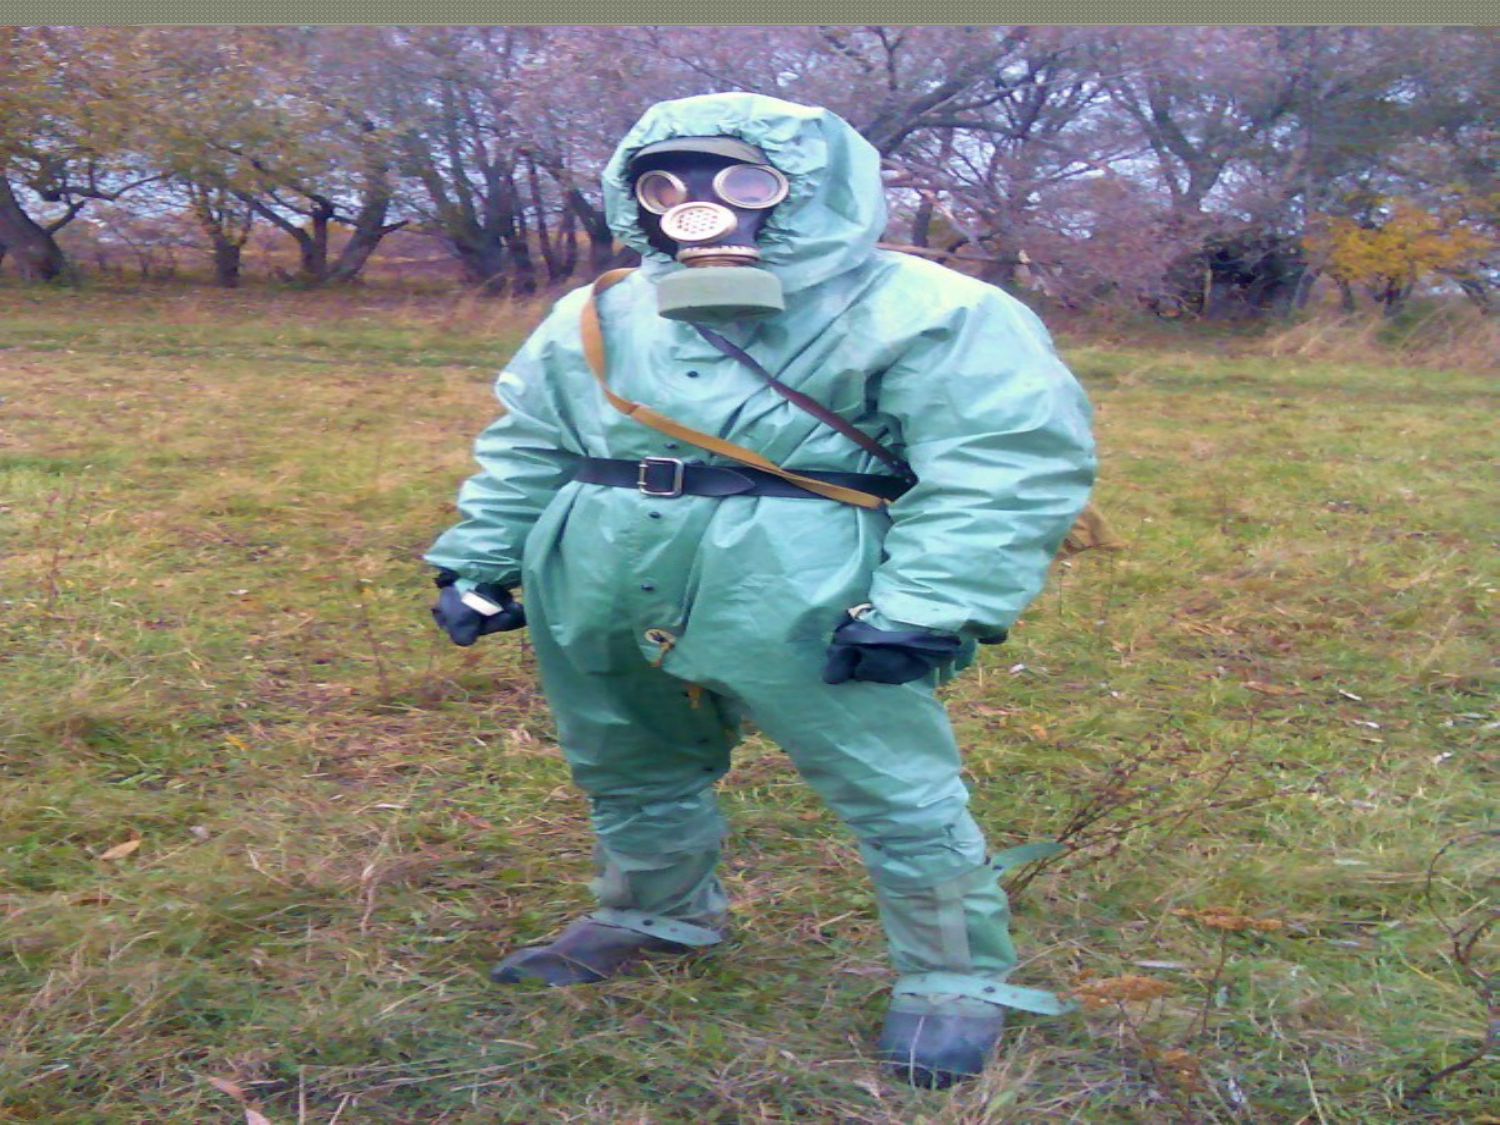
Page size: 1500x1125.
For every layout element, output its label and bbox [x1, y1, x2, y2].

list [0, 26, 1500, 1125]
